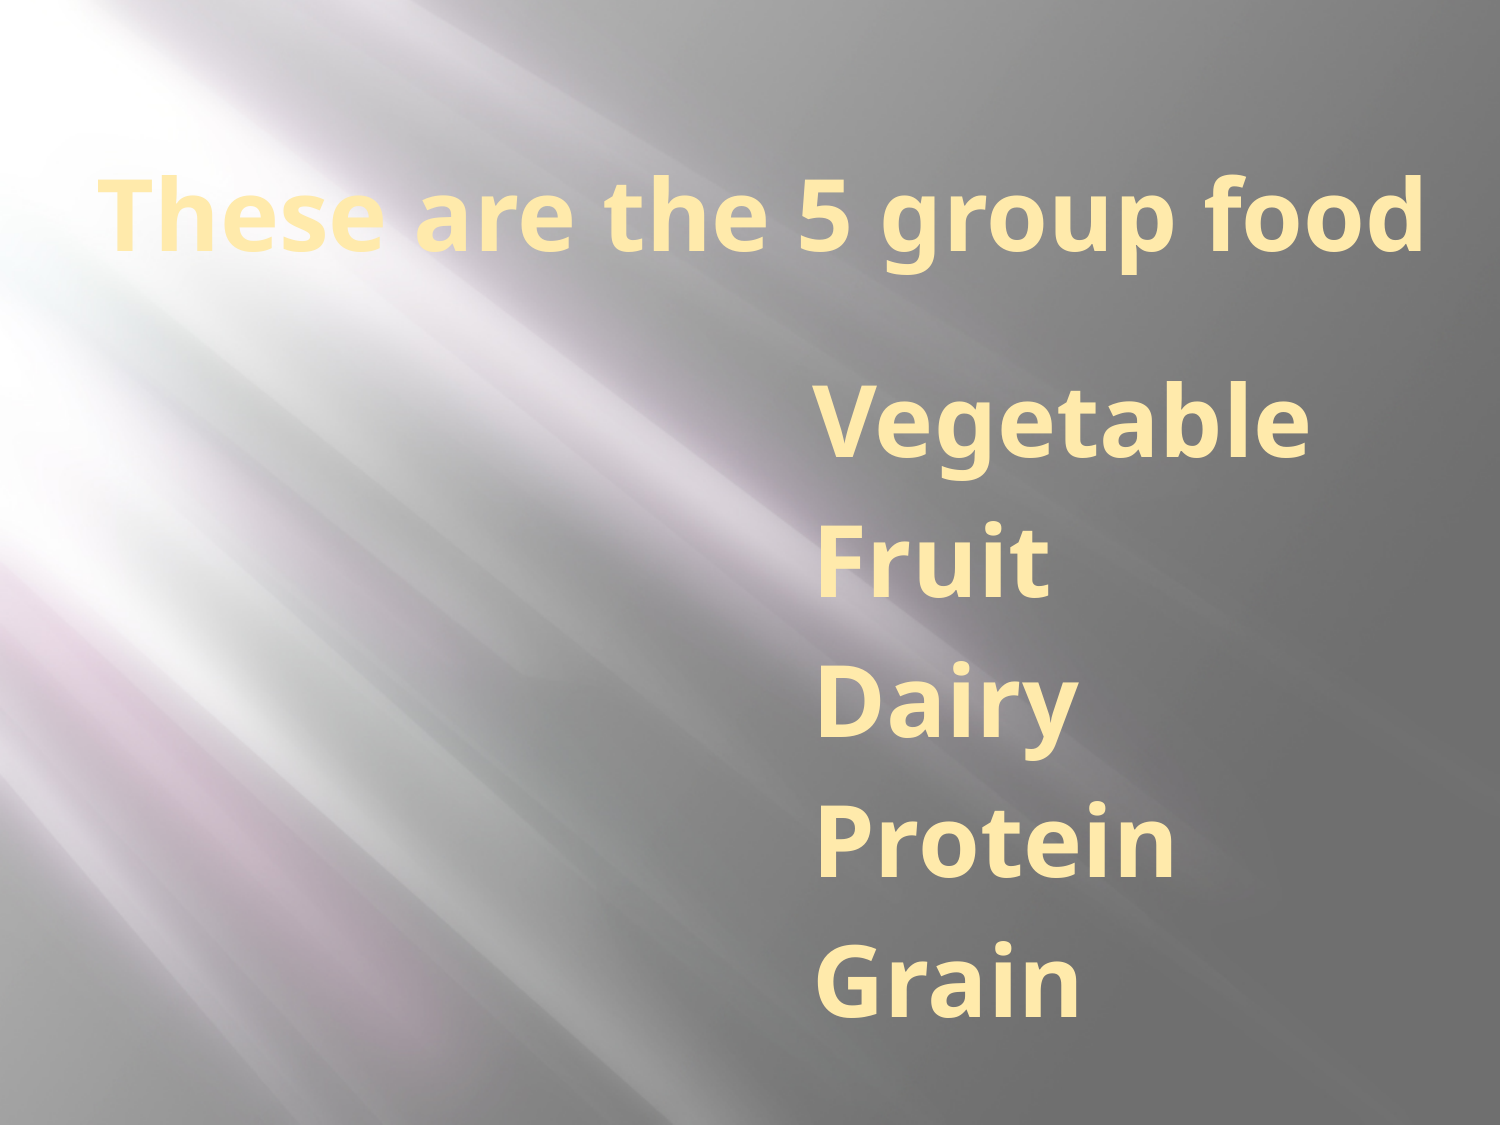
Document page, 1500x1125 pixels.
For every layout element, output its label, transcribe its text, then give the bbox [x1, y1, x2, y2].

title These are the 5 group food [88, 54, 1439, 272]
subtitle Vegetable Fruit Dairy Protein Grain [797, 349, 1459, 1106]
picture [0, 0, 1500, 1125]
